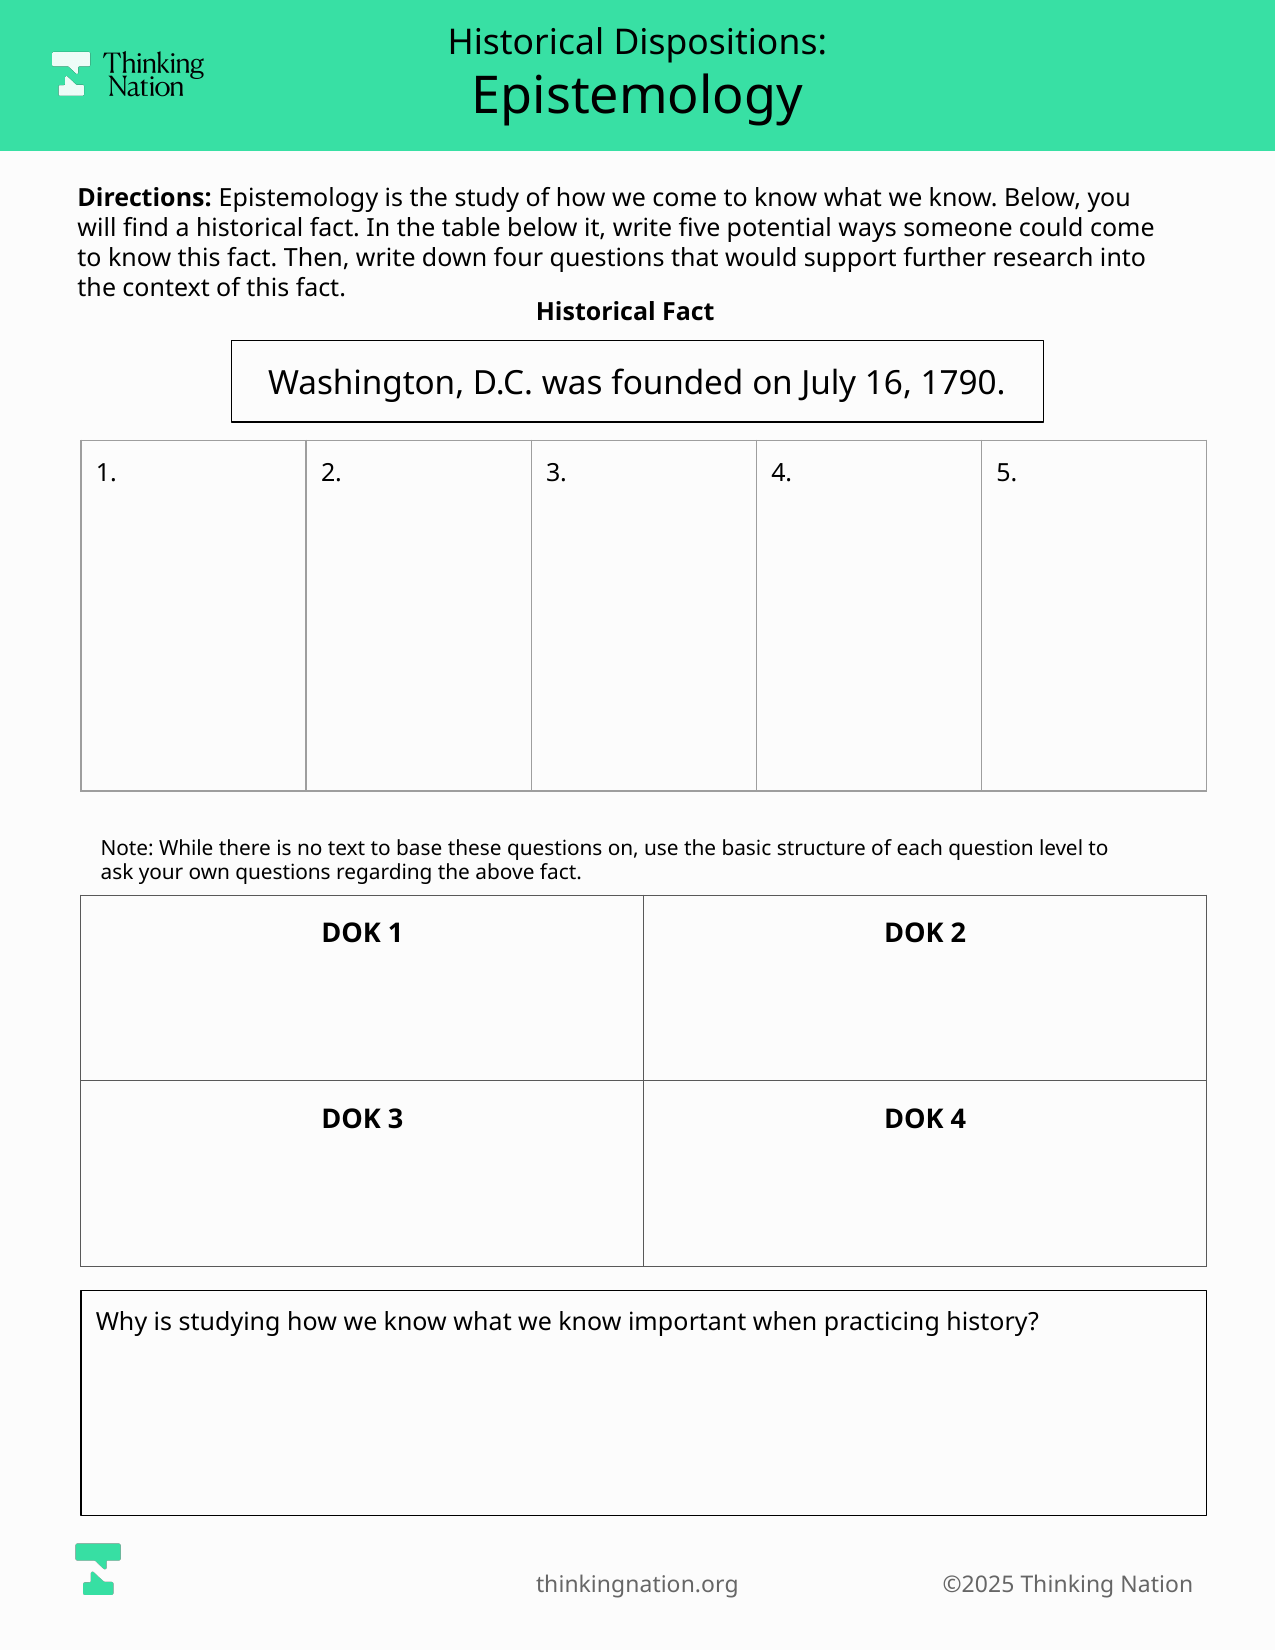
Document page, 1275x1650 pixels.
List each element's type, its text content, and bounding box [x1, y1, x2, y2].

picture [62, 1533, 134, 1605]
text_box Note: While there is no text to base these questions on, use the basic structure of each question level to ask your own questions regarding the above fact. [85, 819, 1155, 900]
text_box Washington, D.C. was founded on July 16, 1790. [231, 340, 1044, 423]
table_header 3. [532, 441, 756, 790]
table_header 5. [982, 441, 1206, 790]
text_box ©2025 Thinking Nation [907, 1553, 1210, 1605]
table_header DOK 2 [644, 896, 1206, 1080]
text_box thinkingnation.org [486, 1553, 789, 1605]
table_cell DOK 3 [81, 1081, 643, 1266]
table_header 4. [757, 441, 981, 790]
picture [35, 37, 210, 110]
table_cell DOK 4 [644, 1081, 1206, 1266]
table_header 2. [307, 441, 531, 790]
text_box Directions: Epistemology is the study of how we come to know what we know. Below, you will find a historical fact. In the table below it, write five potential ways someone could come to know this fact. Then, write down four questions that would support further research into the context of this fact. [62, 166, 1189, 316]
text_box Historical Dispositions: Epistemology [0, 0, 1275, 151]
text_box Historical Fact [500, 279, 751, 340]
table_header 1. [82, 441, 305, 790]
table_header DOK 1 [81, 896, 643, 1080]
text_box Why is studying how we know what we know important when practicing history? [80, 1290, 1207, 1516]
